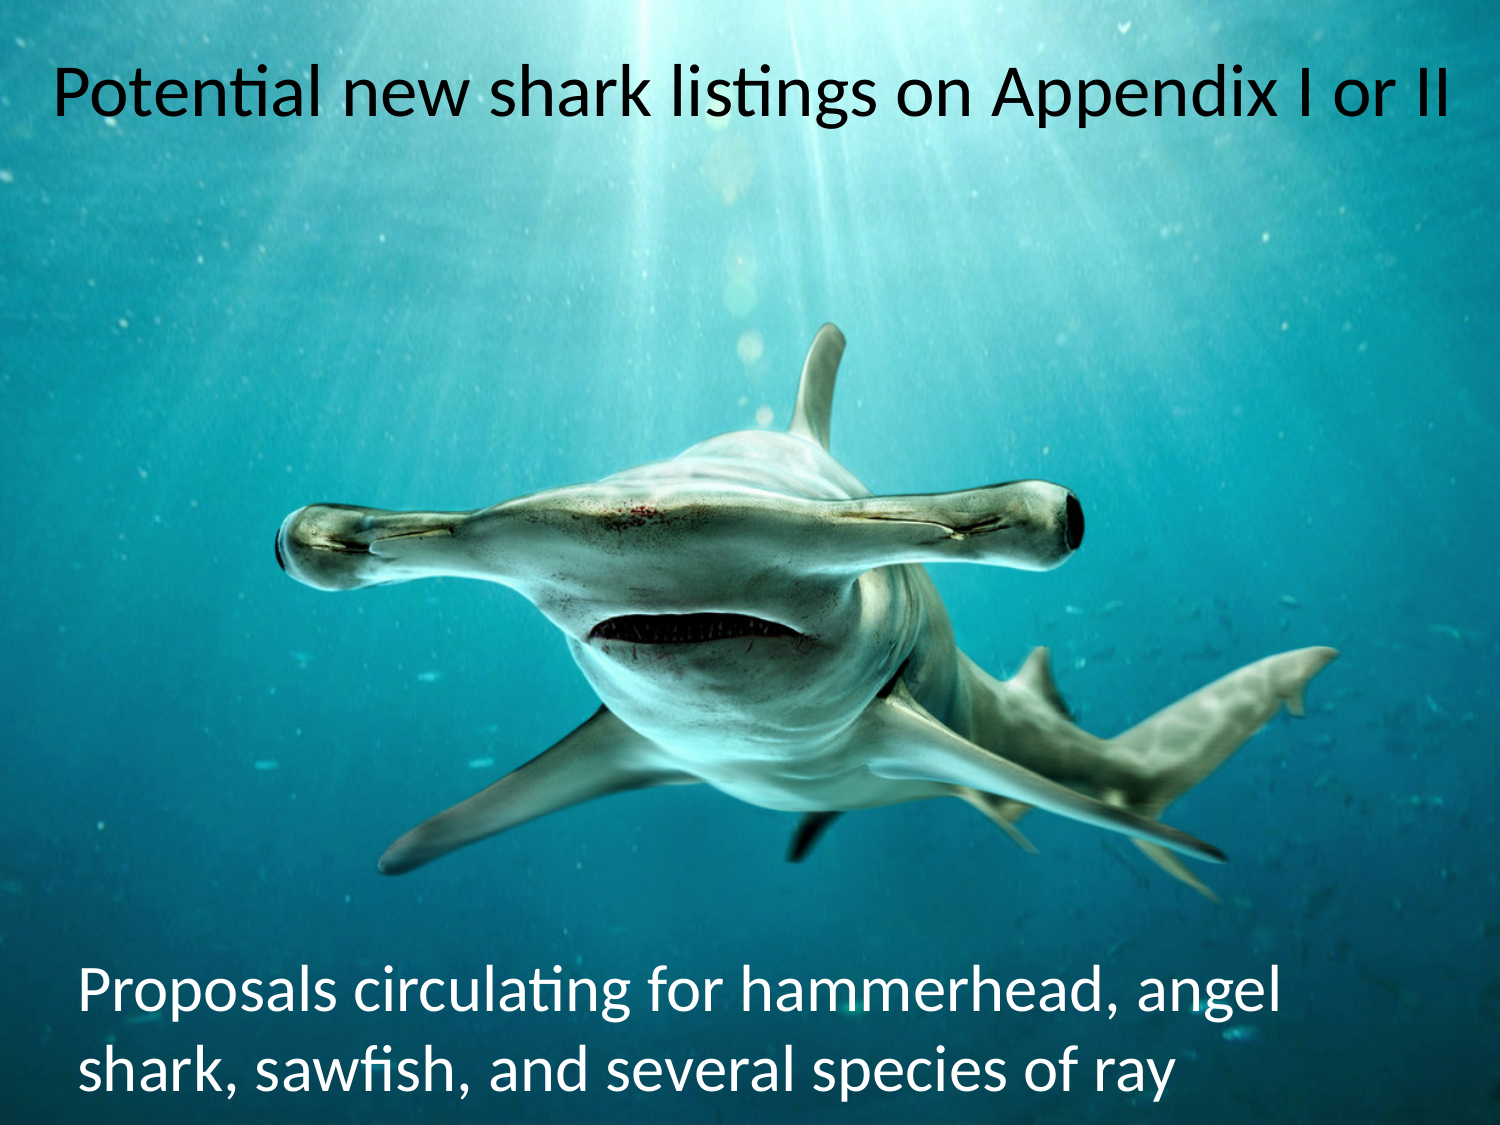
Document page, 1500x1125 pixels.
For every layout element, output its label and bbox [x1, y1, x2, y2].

list [0, 0, 1500, 1125]
